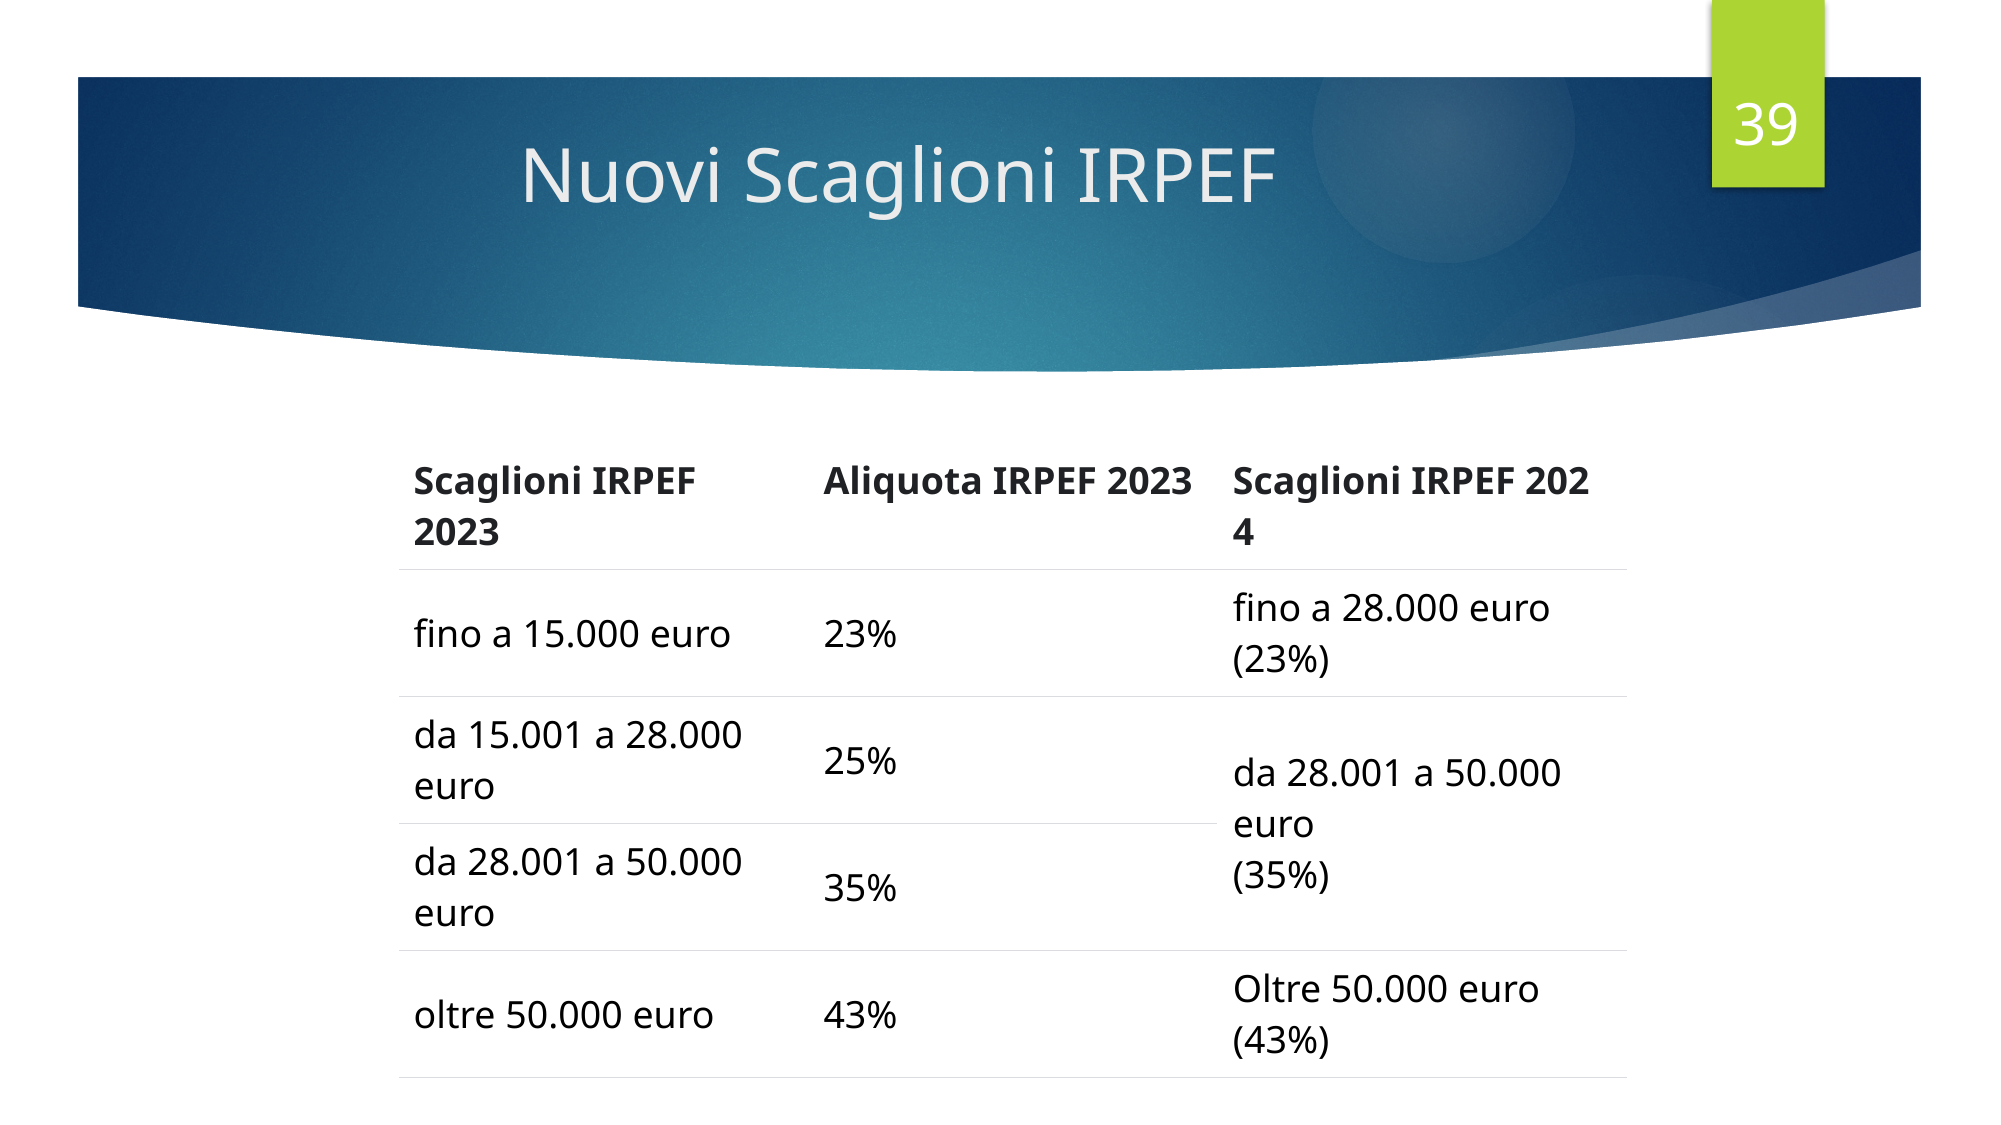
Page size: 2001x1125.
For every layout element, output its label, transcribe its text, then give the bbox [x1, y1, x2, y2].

table_cell oltre 50.000 euro [399, 988, 808, 1077]
title Nuovi Scaglioni IRPEF [189, 159, 1627, 276]
table_cell Oltre 50.000 euro (43%) [1217, 988, 1627, 1077]
table_cell 43% [808, 988, 1217, 1077]
slide_number 39 [1698, 48, 1836, 175]
list [189, 427, 1627, 988]
